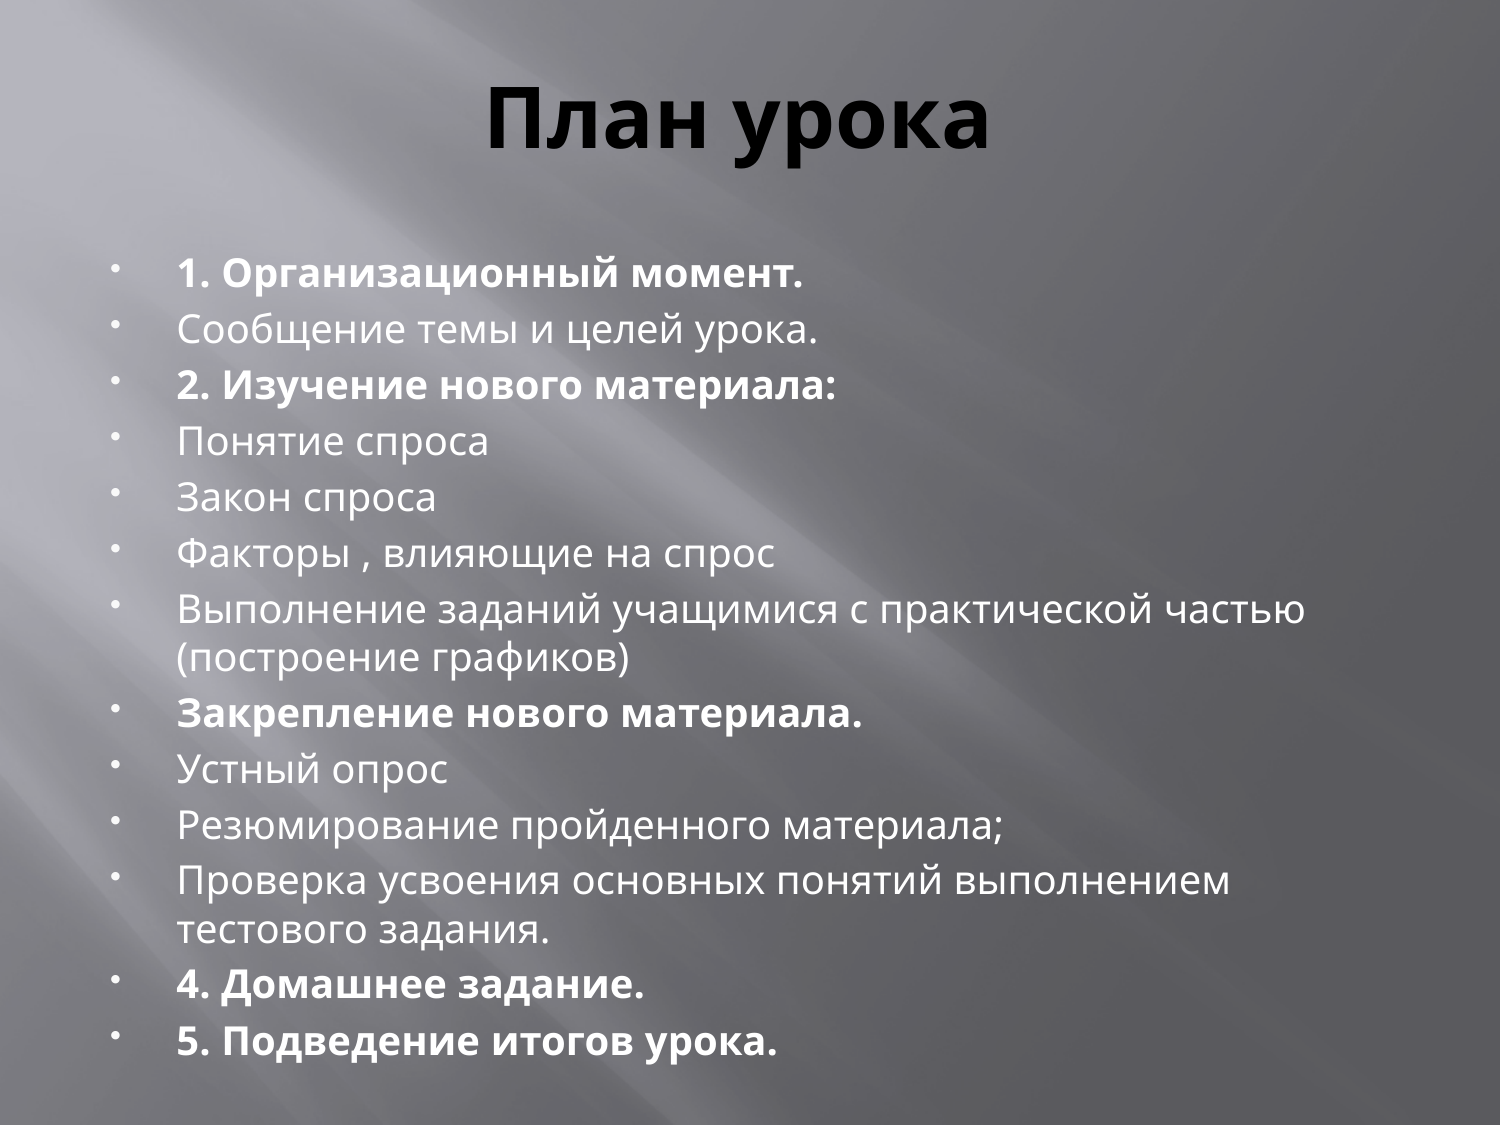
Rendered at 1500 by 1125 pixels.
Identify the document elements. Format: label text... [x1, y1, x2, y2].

list 1. Организационный момент. Сообщение темы и целей урока. 2. Изучение нового материала: Понятие спроса Закон спроса Факторы , влияющие на спрос Выполнение заданий учащимися с практической частью (построение графиков) Закрепление нового материала. Устный опрос Резюмирование пройденного материала; Проверка усвоения основных понятий выполнением тестового задания. 4. Домашнее задание. 5. Подведение итогов урока. [74, 184, 1426, 1107]
title План урока [75, 45, 1425, 184]
